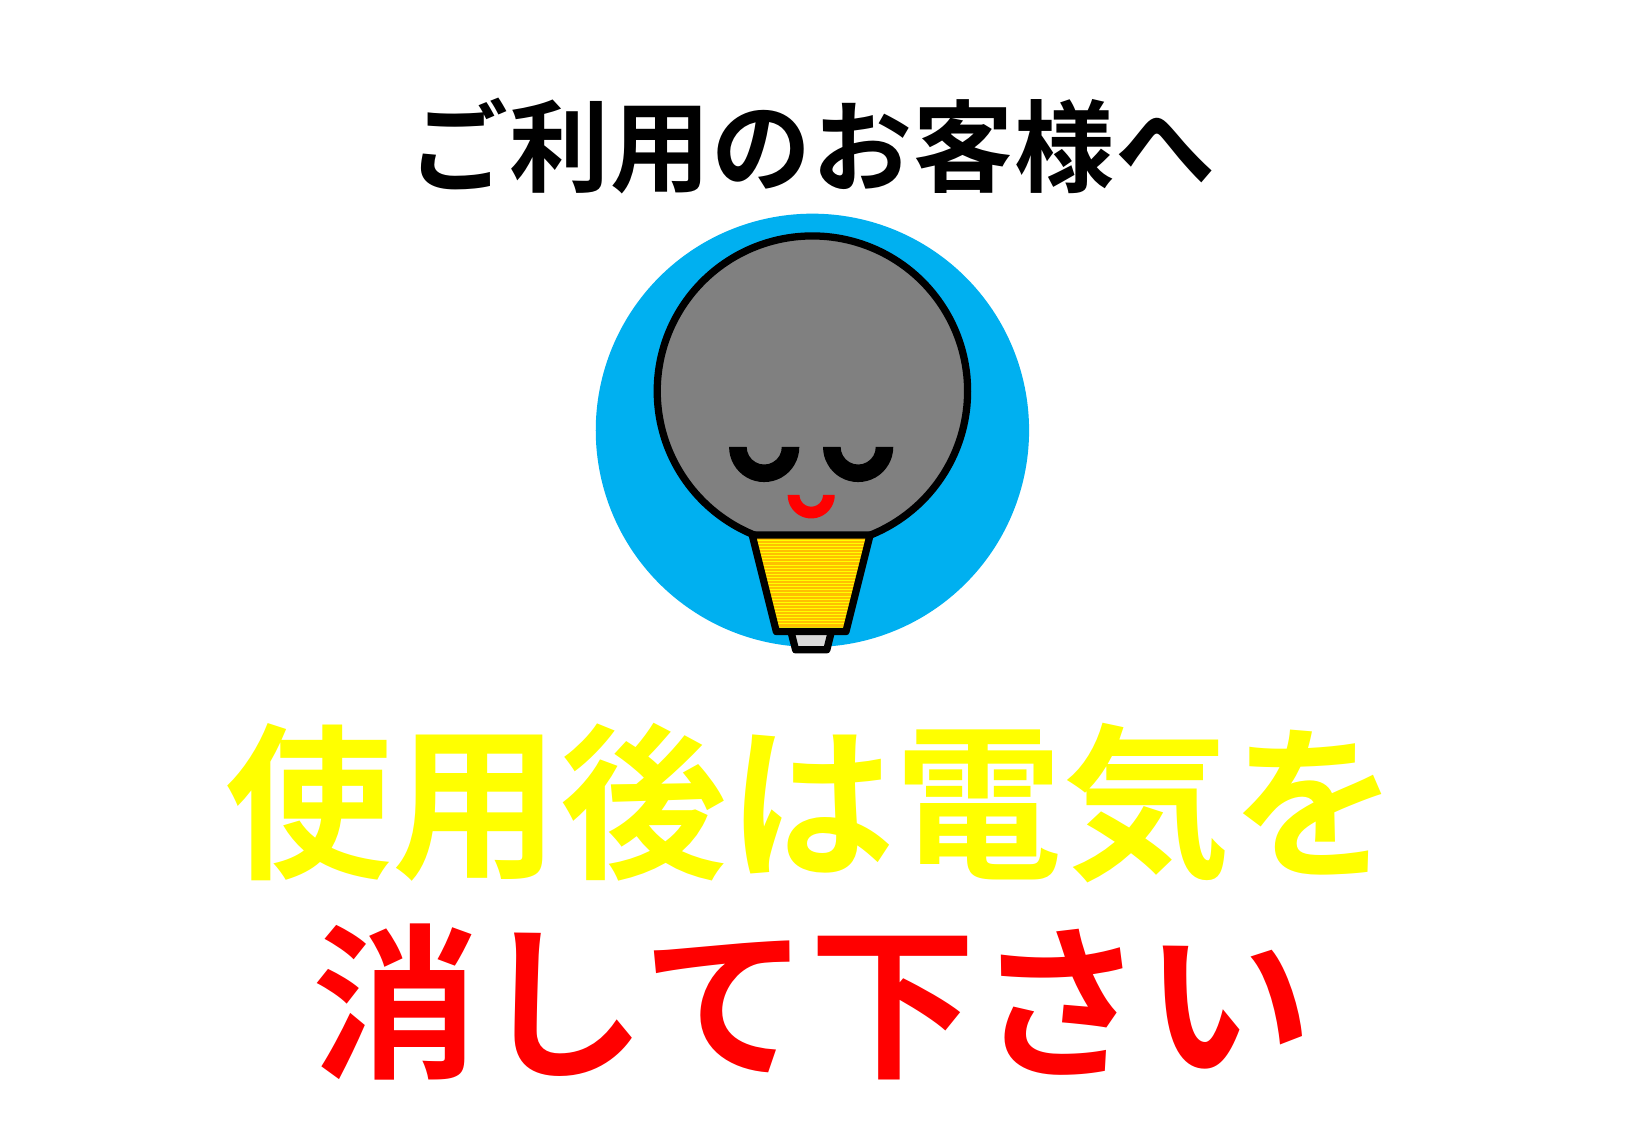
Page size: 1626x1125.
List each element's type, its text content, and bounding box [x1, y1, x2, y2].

text_box 使用後は電気を 消して下さい [0, 691, 1625, 1107]
text_box ご利用のお客様へ [0, 76, 1625, 212]
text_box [595, 213, 1030, 651]
